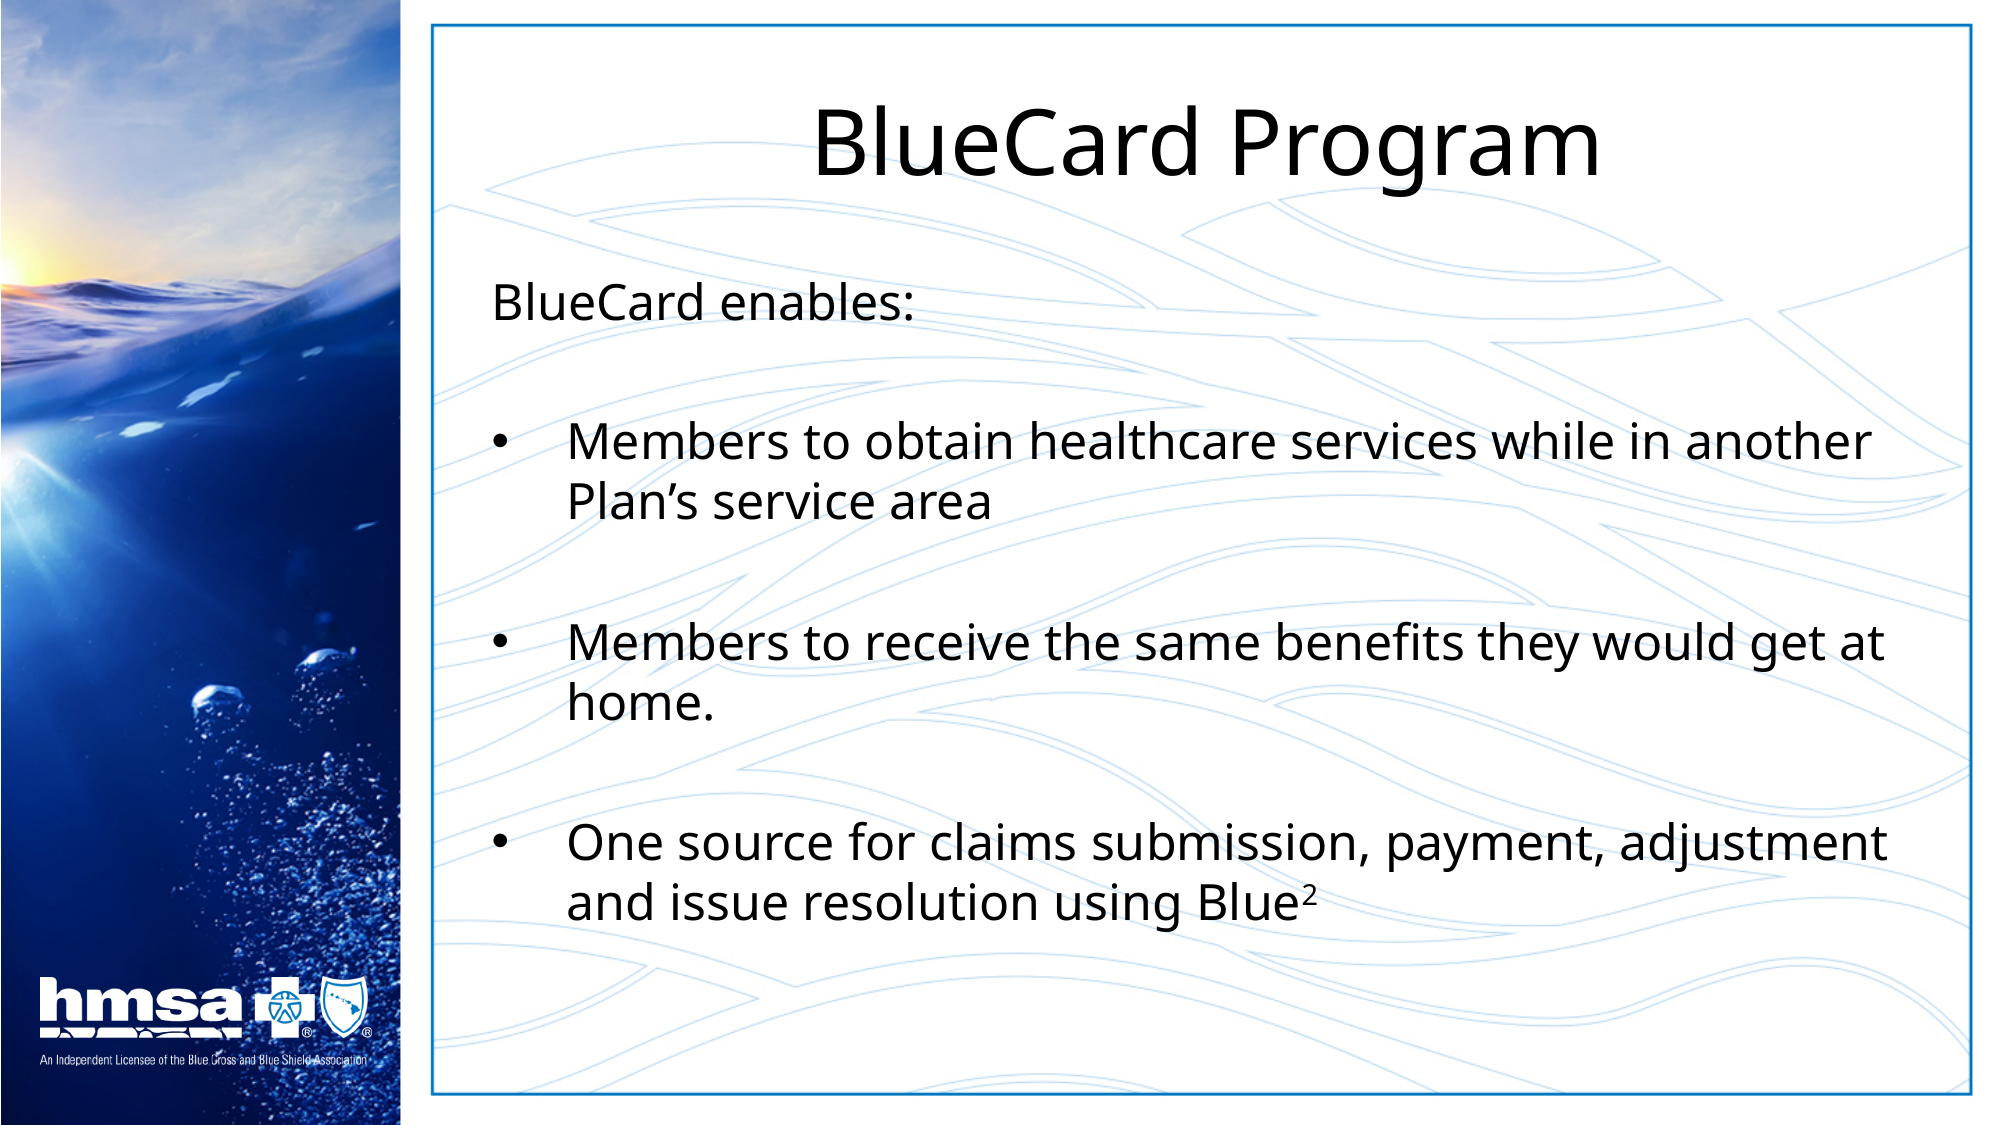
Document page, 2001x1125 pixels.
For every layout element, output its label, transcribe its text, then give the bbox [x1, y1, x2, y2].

list BlueCard enables: Members to obtain healthcare services while in another Plan’s service area Members to receive the same benefits they would get at home. One source for claims submission, payment, adjustment and issue resolution using Blue2 [476, 262, 1939, 1005]
title BlueCard Program [476, 45, 1939, 233]
picture [1, 0, 1999, 1125]
